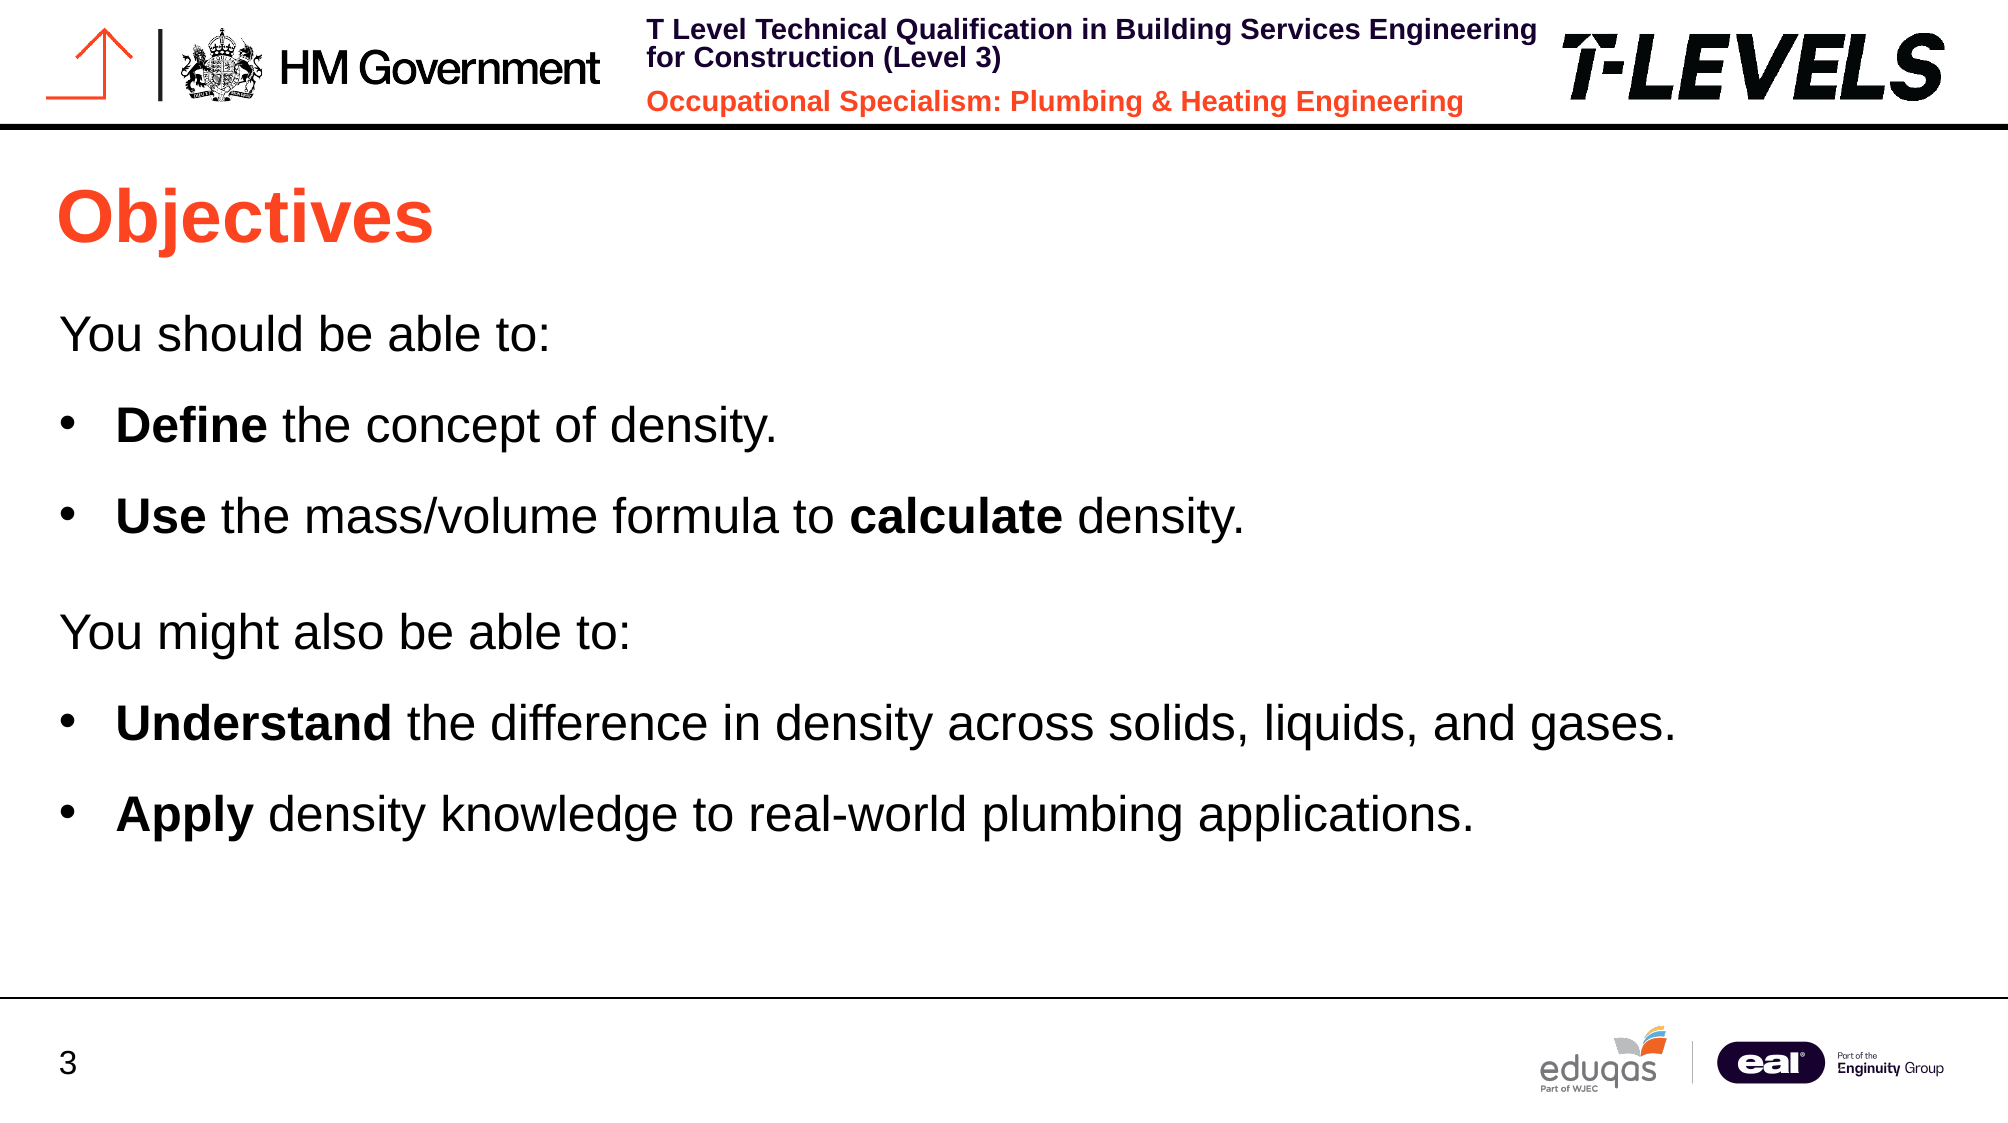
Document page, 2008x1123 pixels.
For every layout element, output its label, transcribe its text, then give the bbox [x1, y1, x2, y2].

picture [158, 28, 600, 102]
picture [1543, 25, 1964, 108]
picture [41, 27, 139, 100]
picture [1535, 1021, 1949, 1097]
list You should be able to: Define the concept of density. Use the mass/volume formula to calculate density. You might also be able to: Understand the difference in density across solids, liquids, and gases. Apply density knowledge to real-world plumbing applications. [59, 295, 1949, 975]
title Objectives [41, 111, 1949, 314]
